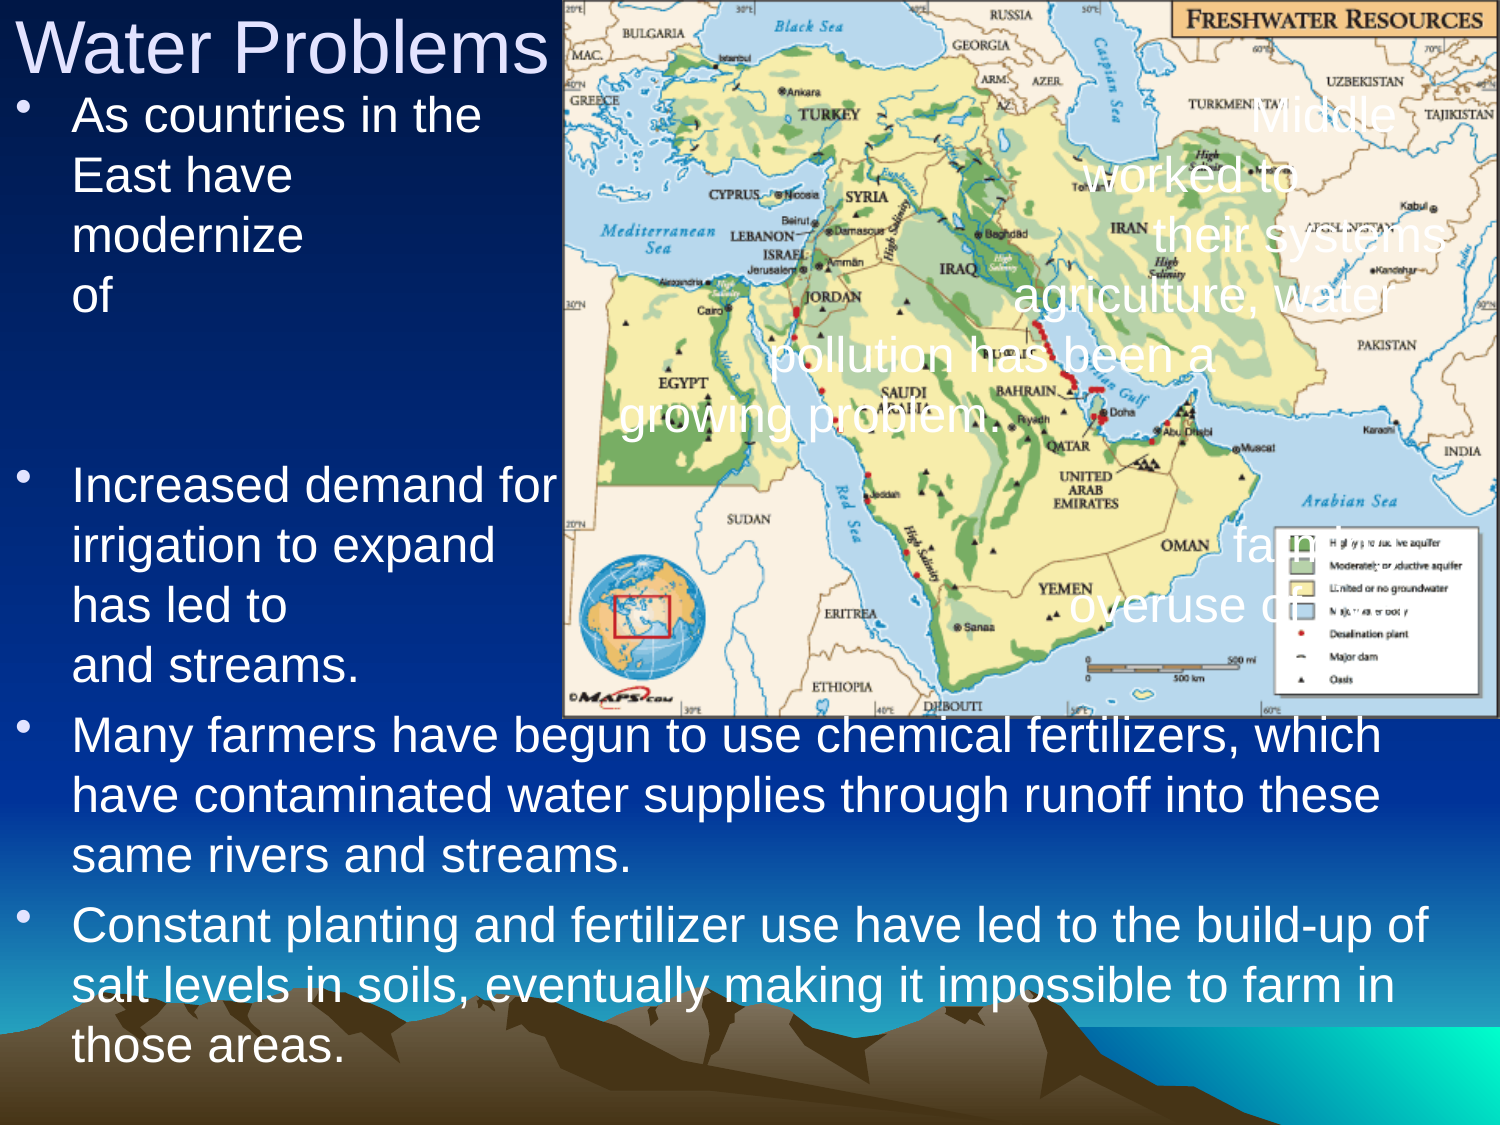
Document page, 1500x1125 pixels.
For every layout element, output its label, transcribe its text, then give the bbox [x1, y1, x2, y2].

list As countries in the Middle East have worked to modernize their systems of agriculture, water pollution has been a growing problem. Increased demand for irrigation to expand farming has led to overuse of rivers and streams. Many farmers have begun to use chemical fertilizers, which have contaminated water supplies through runoff into these same rivers and streams. Constant planting and fertilizer use have led to the build-up of salt levels in soils, eventually making it impossible to farm in those areas. [0, 74, 1500, 813]
title Water Problems [0, 0, 558, 74]
picture [562, 0, 1500, 719]
